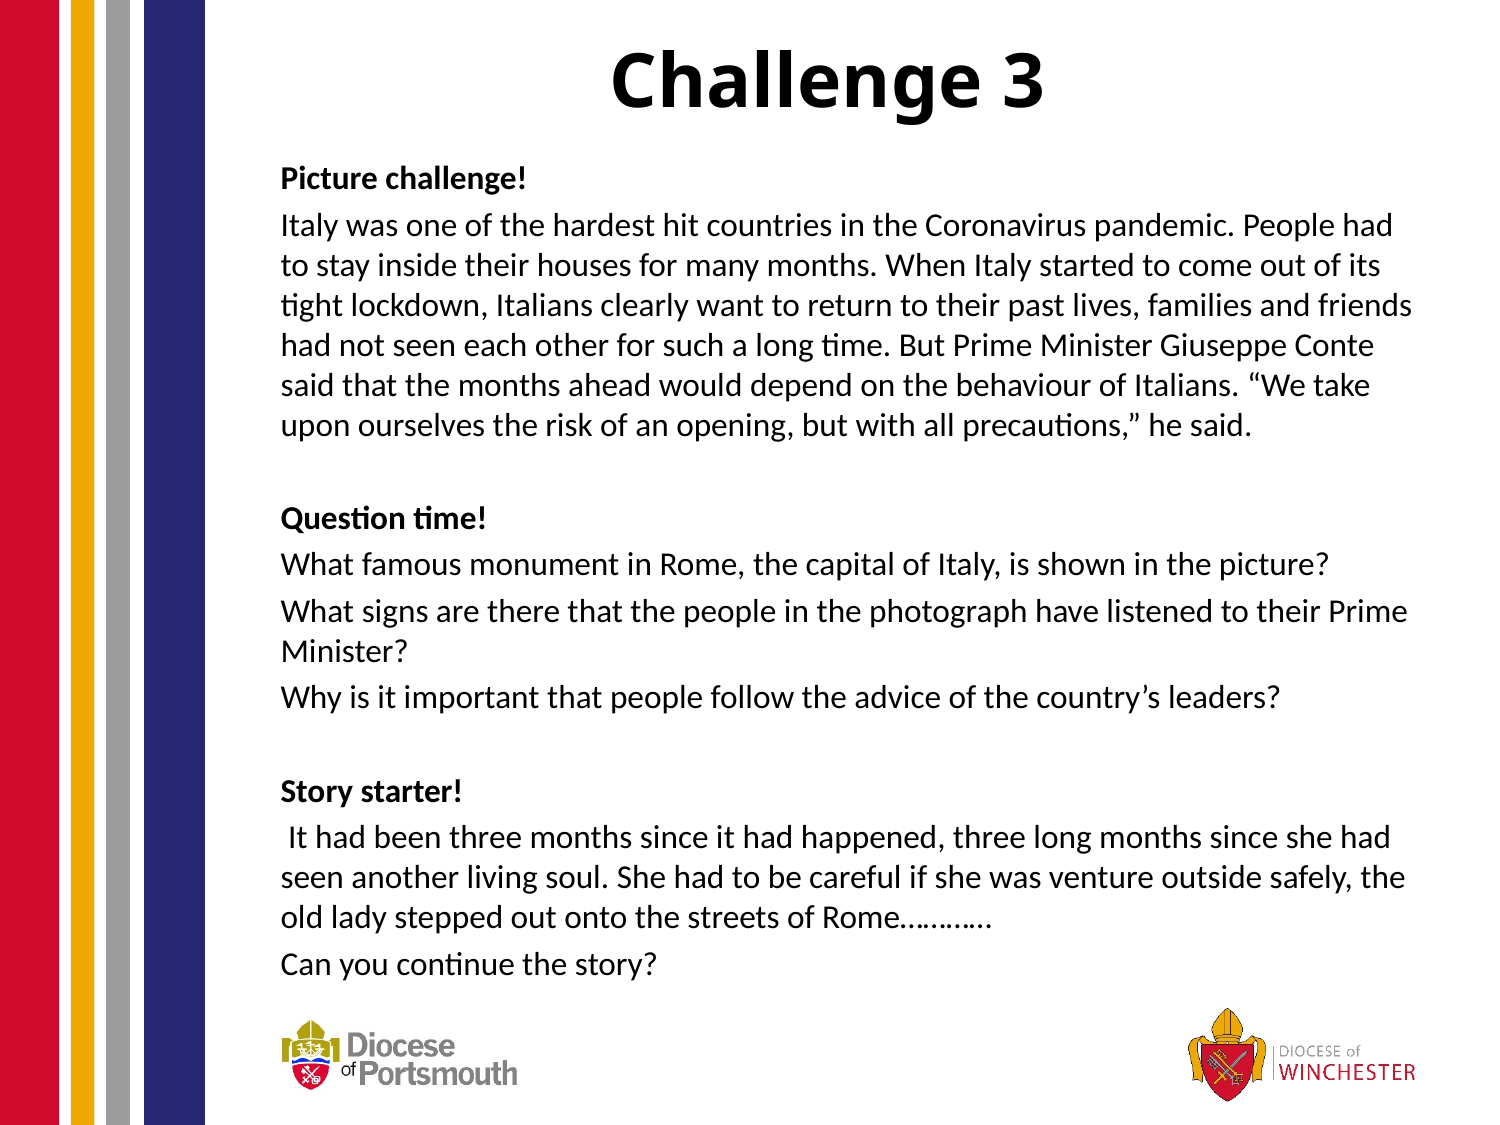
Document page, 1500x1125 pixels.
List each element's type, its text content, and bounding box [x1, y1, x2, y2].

picture [1175, 1024, 1424, 1106]
picture [277, 1024, 521, 1092]
title Challenge 3 [253, 0, 1402, 172]
list Picture challenge! Italy was one of the hardest hit countries in the Coronavirus pandemic. People had to stay inside their houses for many months. When Italy started to come out of its tight lockdown, Italians clearly want to return to their past lives, families and friends had not seen each other for such a long time. But Prime Minister Giuseppe Conte said that the months ahead would depend on the behaviour of Italians. “We take upon ourselves the risk of an opening, but with all precautions,” he said. Question time! What famous monument in Rome, the capital of Italy, is shown in the picture? What signs are there that the people in the photograph have listened to their Prime Minister? Why is it important that people follow the advice of the country’s leaders? Story starter! It had been three months since it had happened, three long months since she had seen another living soul. She had to be careful if she was venture outside safely, the old lady stepped out onto the streets of Rome………… Can you continue the story? [265, 149, 1433, 1024]
